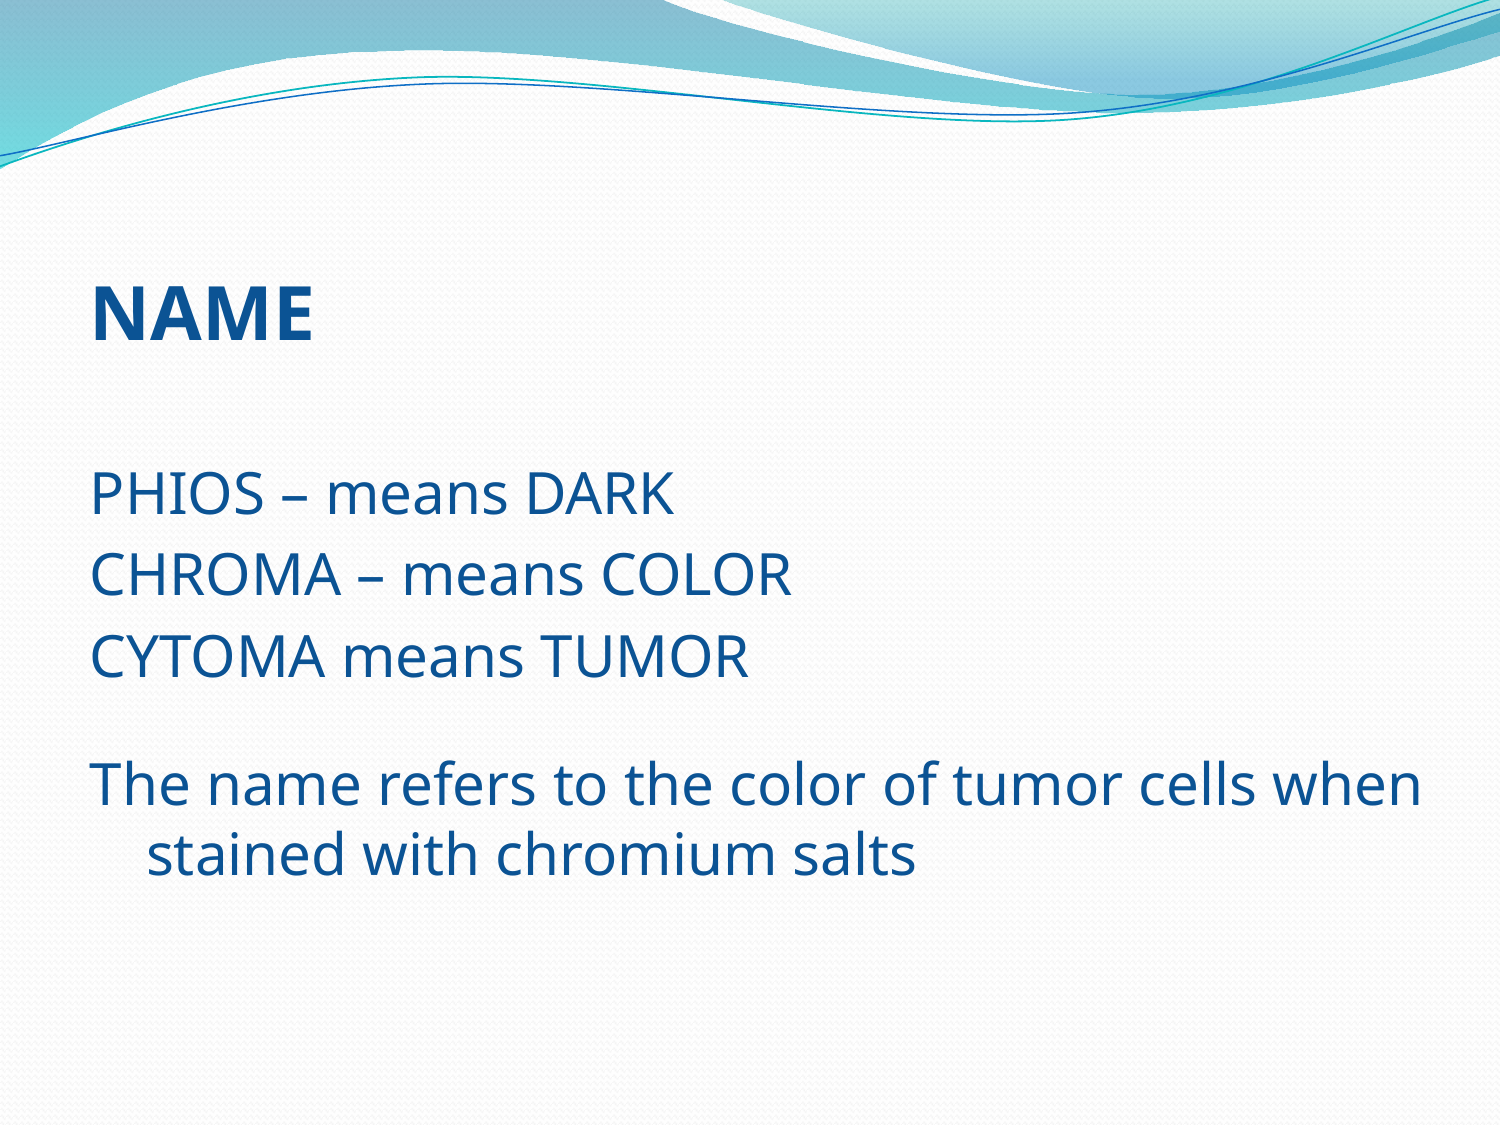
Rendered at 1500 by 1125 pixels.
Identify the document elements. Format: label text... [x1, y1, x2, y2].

list NAME PHIOS – means DARK CHROMA – means COLOR CYTOMA means TUMOR The name refers to the color of tumor cells when stained with chromium salts [75, 257, 1477, 1038]
